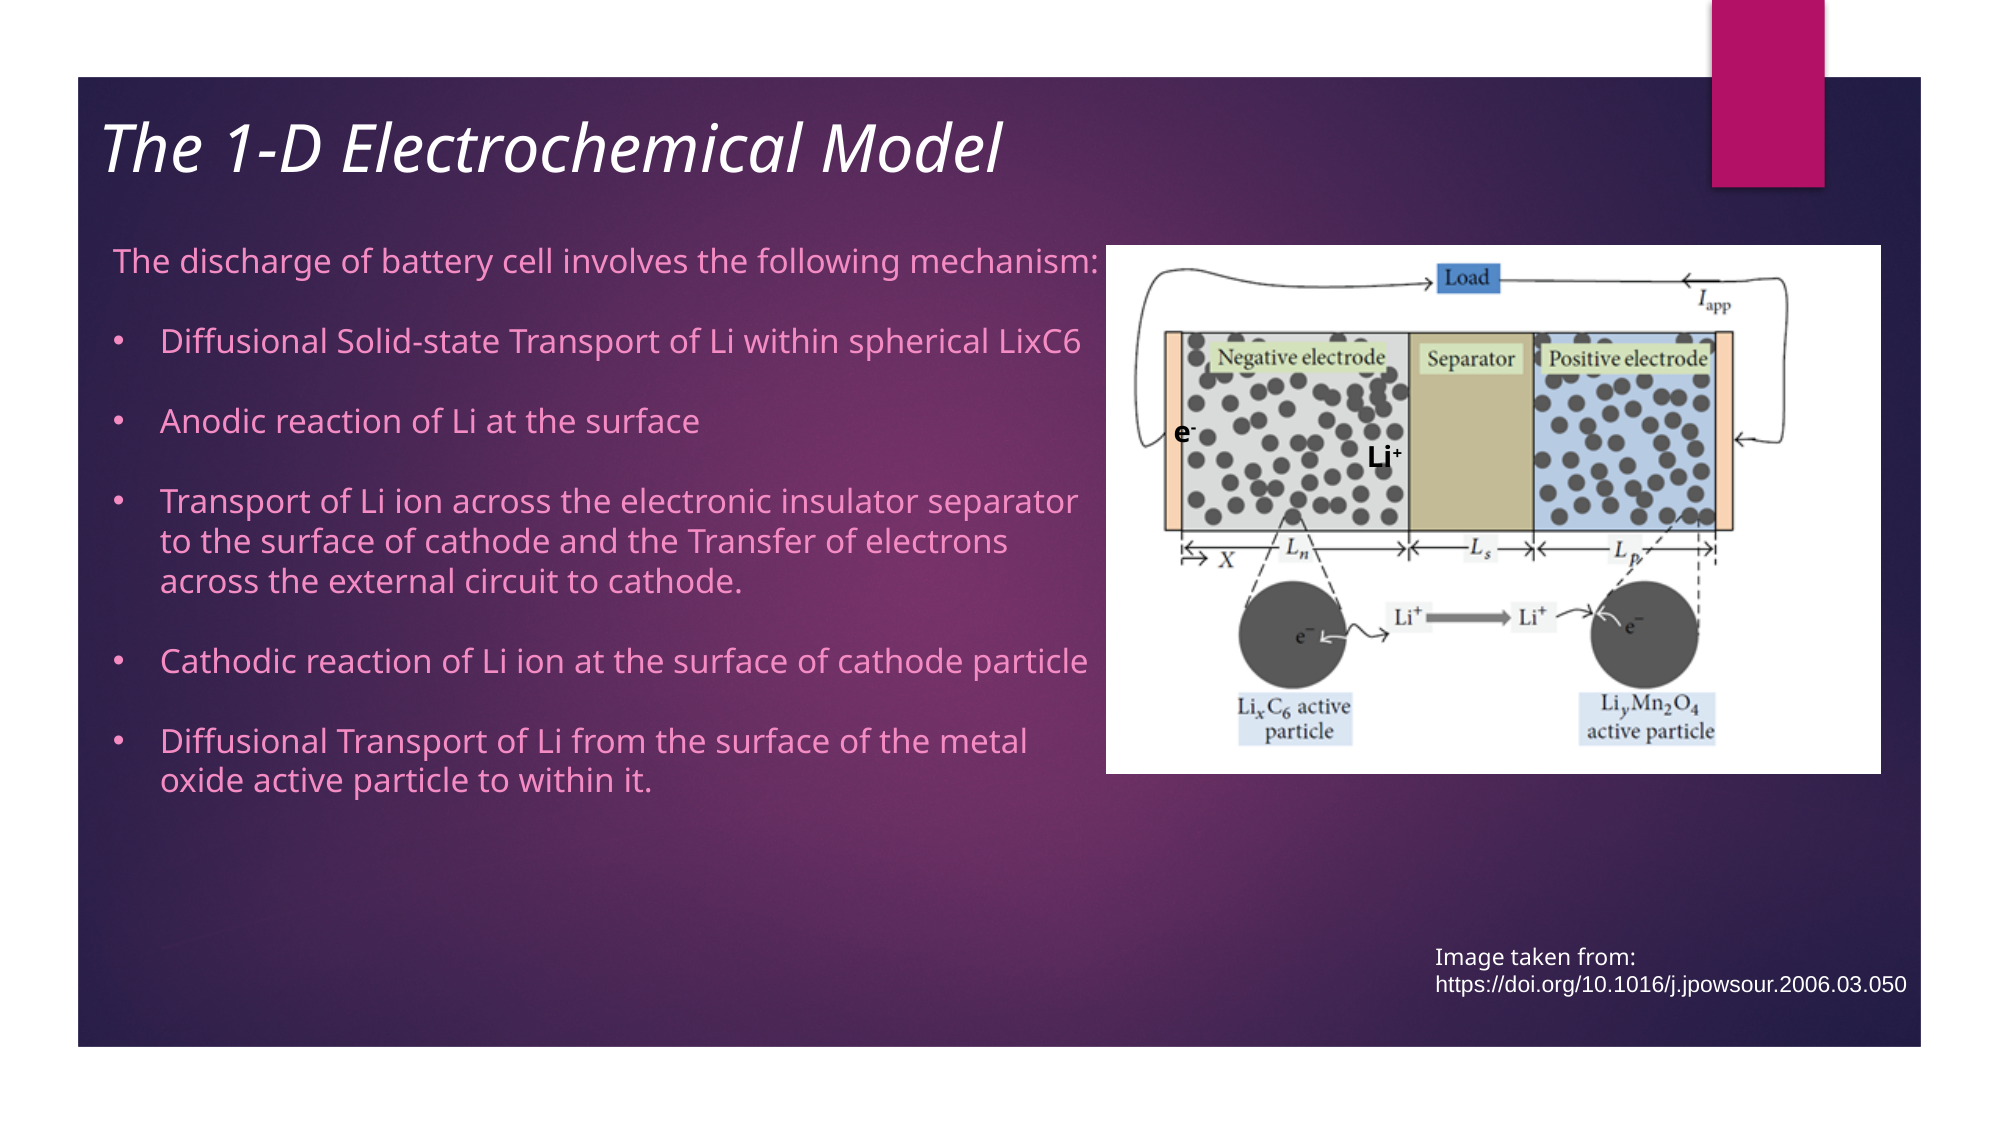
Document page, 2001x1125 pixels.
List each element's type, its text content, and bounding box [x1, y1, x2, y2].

picture [1106, 245, 1881, 775]
title The 1-D Electrochemical Model [83, 78, 1134, 194]
text_box Image taken from: https://doi.org/10.1016/j.jpowsour.2006.03.050 [1420, 935, 1953, 1050]
text_box The discharge of battery cell involves the following mechanism: Diffusional Solid-state Transport of Li within spherical LixC6 Anodic reaction of Li at the surface Transport of Li ion across the electronic insulator separator to the surface of cathode and the Transfer of electrons across the external circuit to cathode. Cathodic reaction of Li ion at the surface of cathode particle Diffusional Transport of Li from the surface of the metal oxide active particle to within it. [98, 233, 1121, 807]
